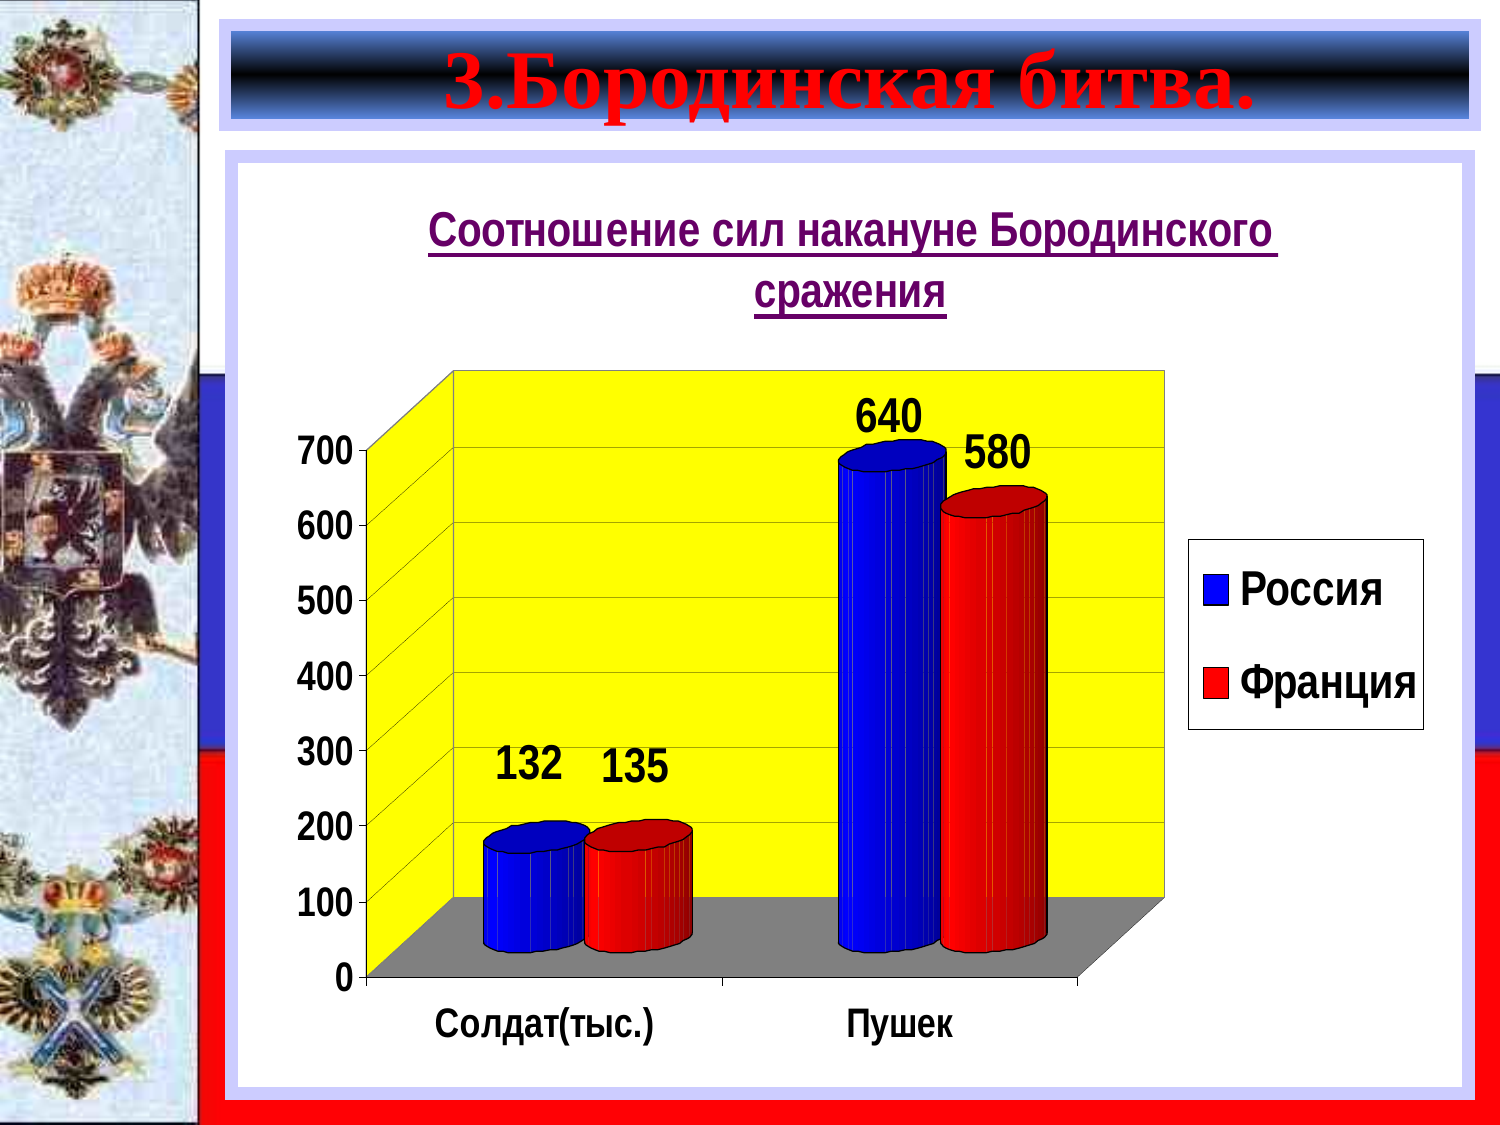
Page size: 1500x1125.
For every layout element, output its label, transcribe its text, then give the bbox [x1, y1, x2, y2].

picture [0, 0, 1500, 1125]
title 3.Бородинская битва. [224, 24, 1476, 126]
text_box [237, 162, 1463, 1088]
